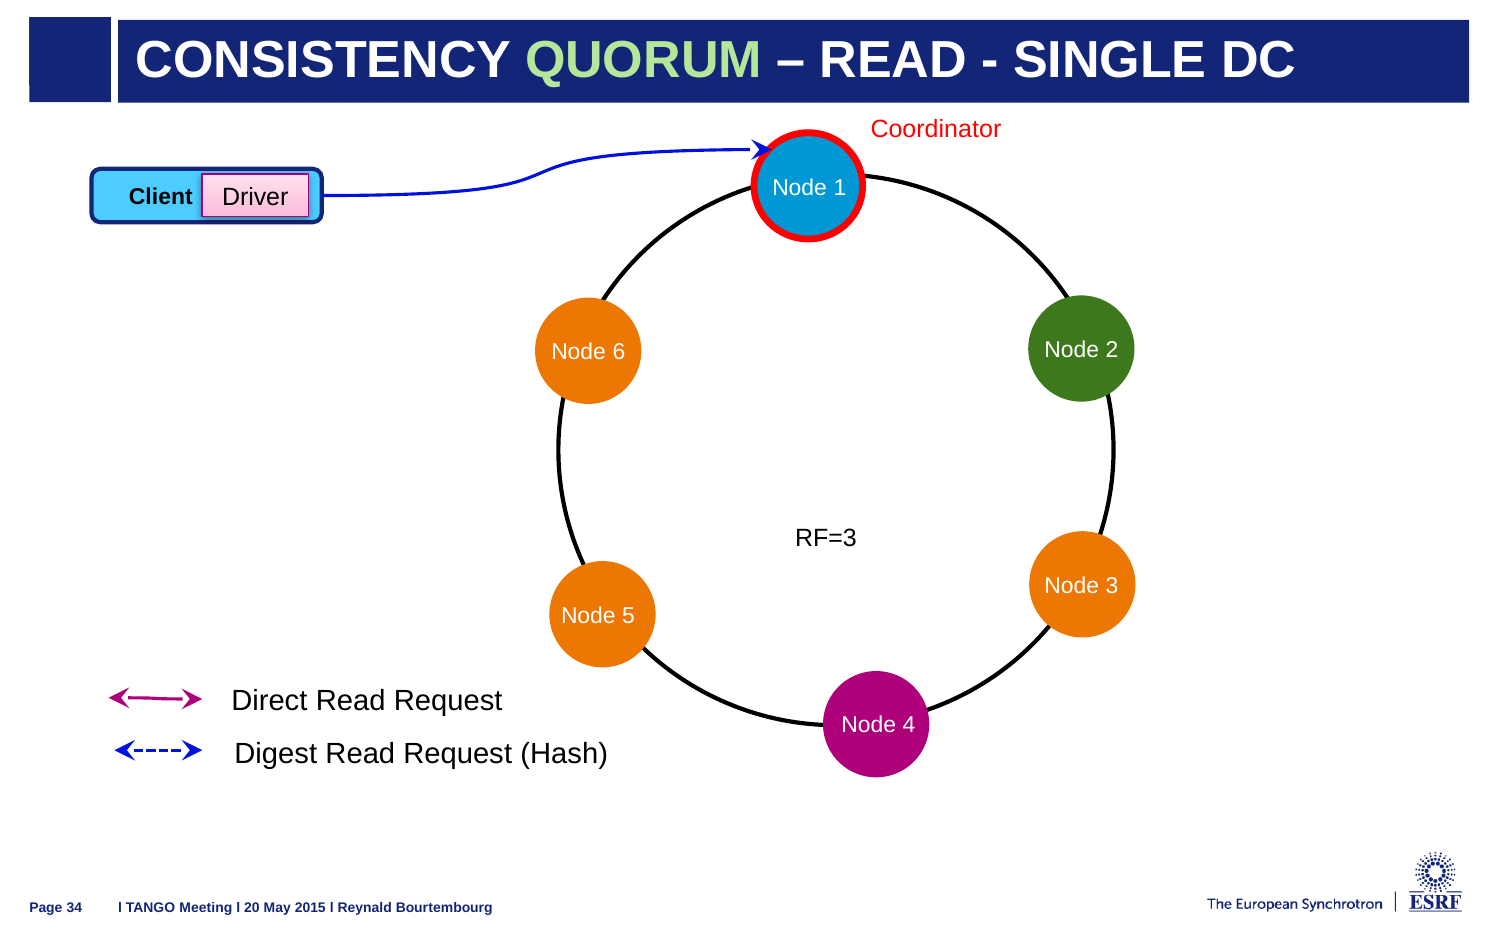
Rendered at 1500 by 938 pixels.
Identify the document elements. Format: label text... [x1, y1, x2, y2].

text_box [751, 133, 868, 241]
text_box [530, 297, 647, 405]
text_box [91, 168, 322, 223]
title Consistency QUORUM – READ - Single DC [118, 19, 1470, 103]
text_box Direct Read Request [216, 673, 550, 724]
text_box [321, 149, 772, 196]
slide_number Page 34 [29, 886, 98, 916]
footer l TANGO Meeting l 20 May 2015 l Reynald Bourtembourg [118, 886, 1122, 916]
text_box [820, 670, 937, 778]
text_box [539, 560, 656, 668]
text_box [1023, 530, 1140, 638]
text_box RF=3 [771, 513, 881, 559]
text_box Digest Read Request (Hash) [219, 726, 656, 777]
text_box [556, 174, 1116, 727]
text_box Coordinator [854, 105, 1018, 151]
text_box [1023, 295, 1140, 402]
picture [1175, 831, 1500, 938]
